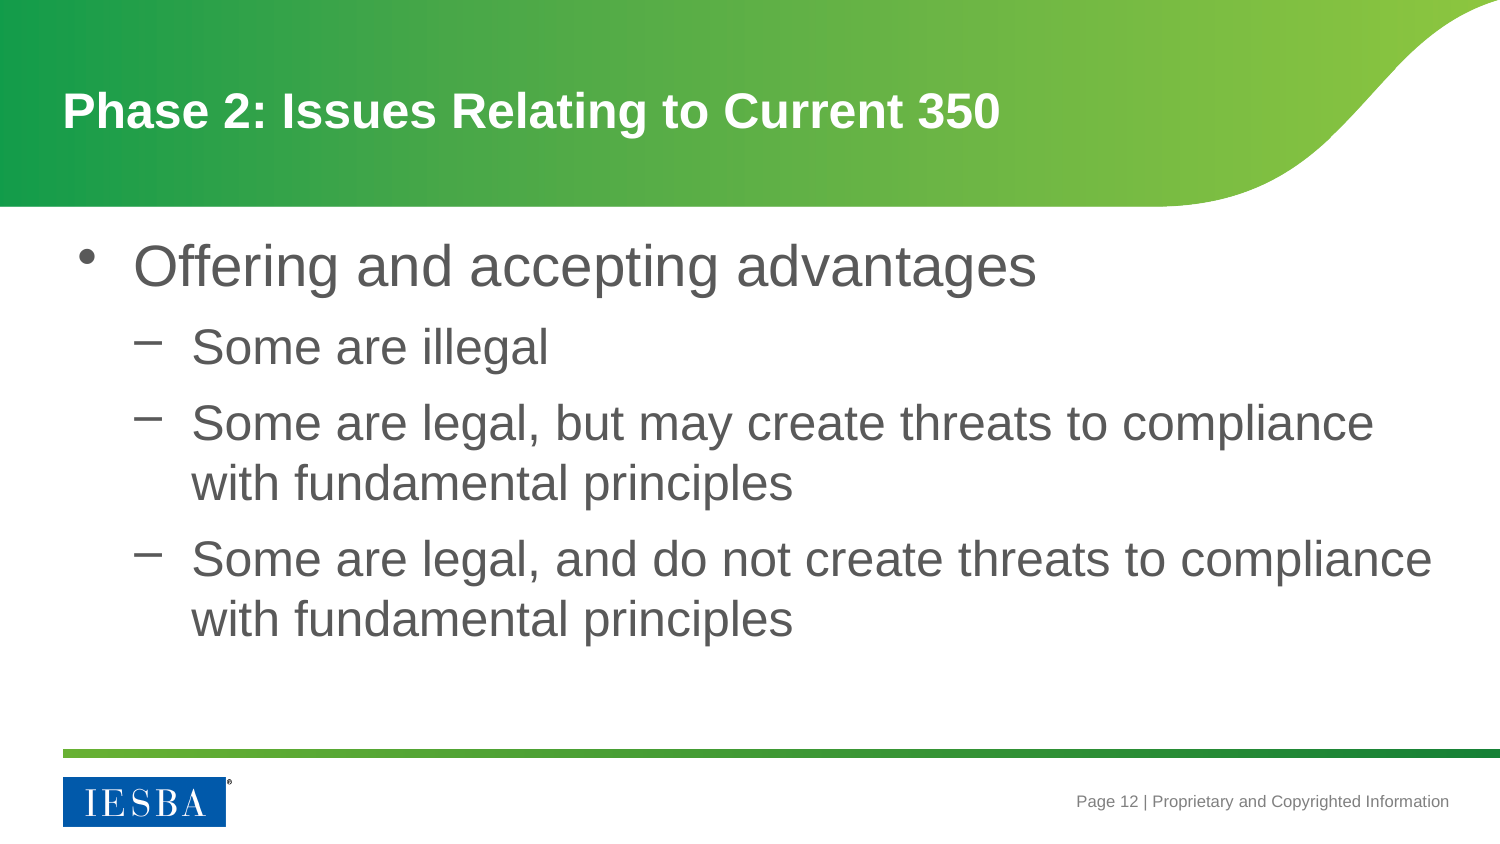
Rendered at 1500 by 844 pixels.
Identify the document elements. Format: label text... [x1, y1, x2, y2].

picture [63, 777, 232, 827]
title Phase 2: Issues Relating to Current 350 [62, 75, 1300, 142]
picture [0, 0, 1500, 207]
list Offering and accepting advantages Some are illegal Some are legal, but may create threats to compliance with fundamental principles Some are legal, and do not create threats to compliance with fundamental principles [62, 220, 1450, 724]
